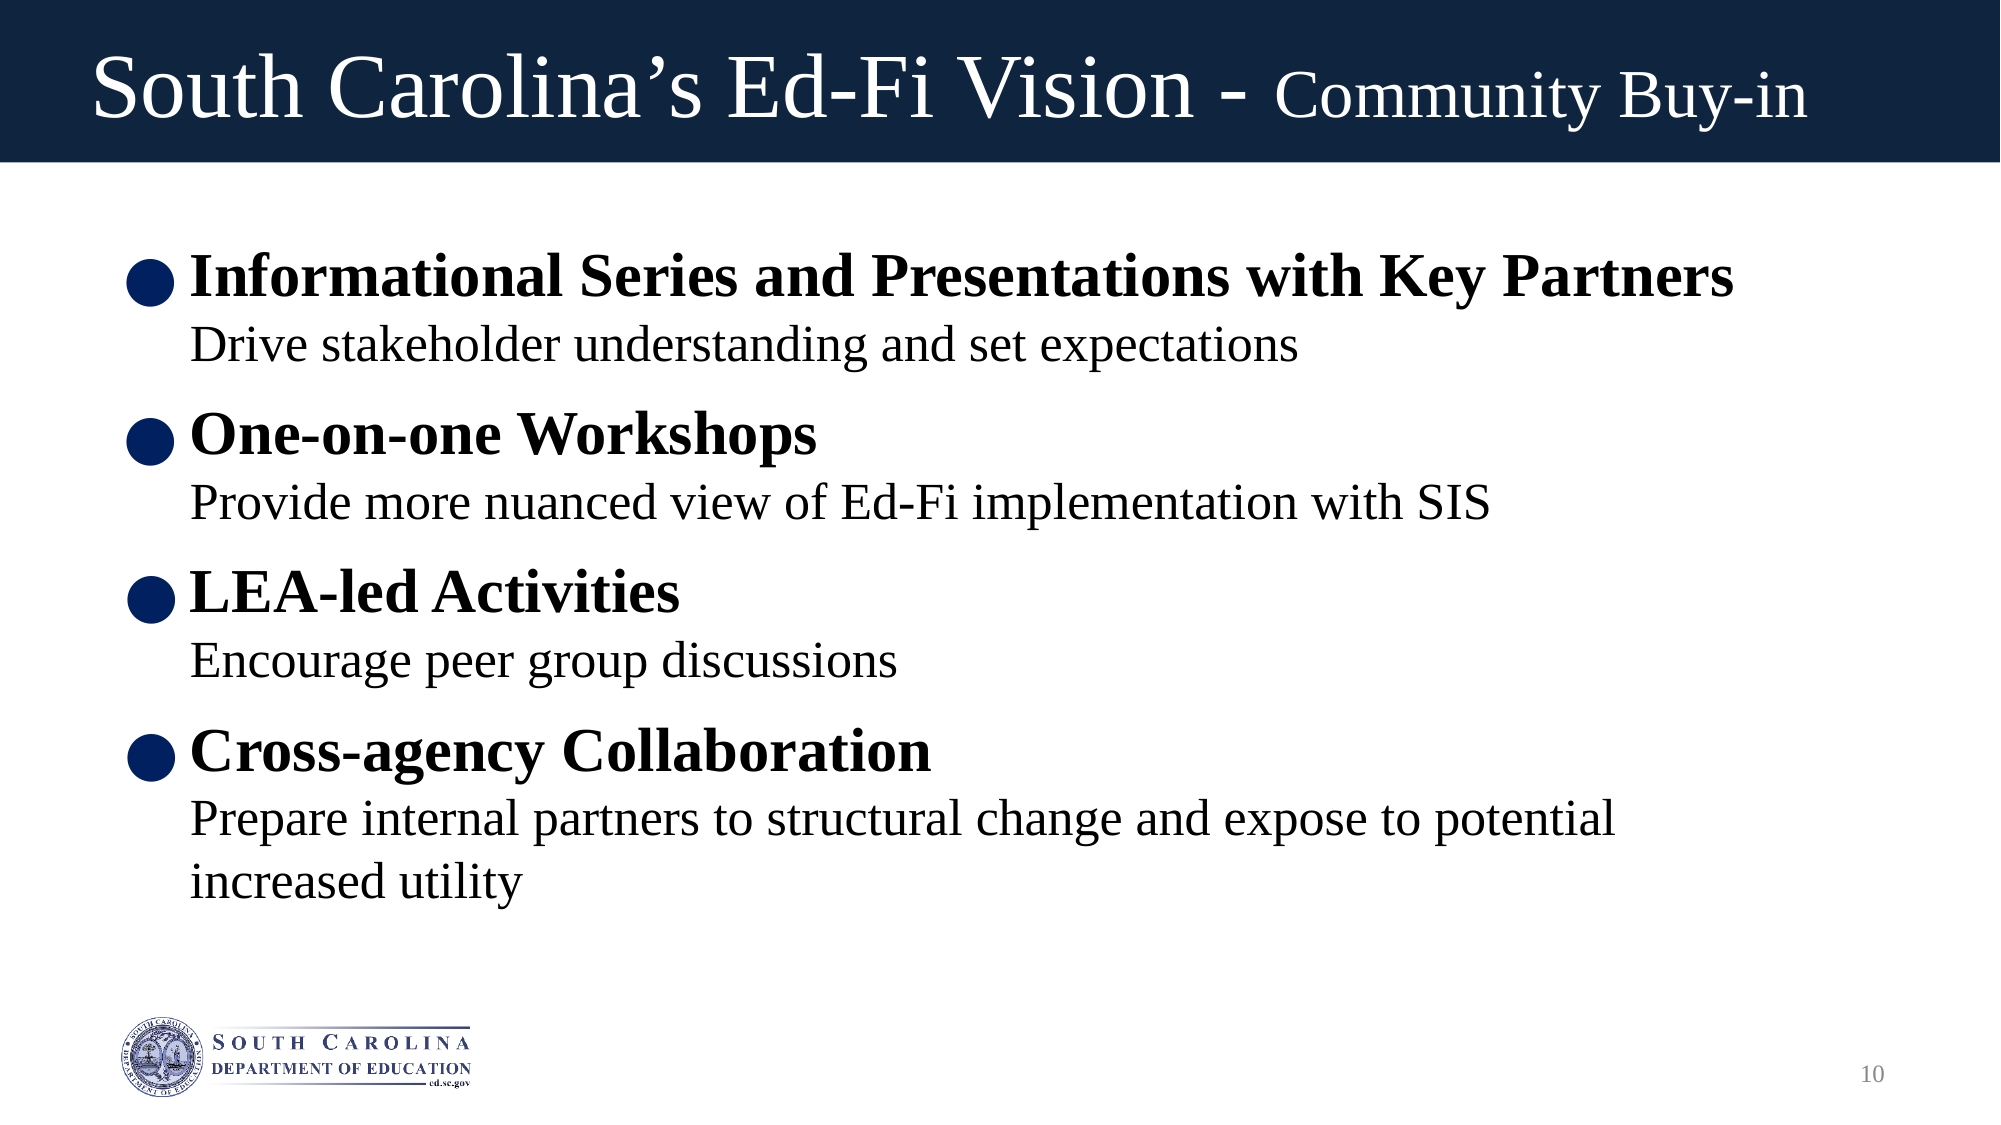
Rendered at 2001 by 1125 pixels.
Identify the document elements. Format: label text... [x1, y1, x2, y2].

list Informational Series and Presentations with Key Partners Drive stakeholder understanding and set expectations One-on-one Workshops Provide more nuanced view of Ed-Fi implementation with SIS LEA-led Activities Encourage peer group discussions Cross-agency Collaboration Prepare internal partners to structural change and expose to potential increased utility [99, 226, 1808, 897]
slide_number 10 [1433, 1042, 1900, 1103]
title South Carolina’s Ed-Fi Vision - Community Buy-in [0, 0, 2000, 163]
picture [99, 1004, 493, 1110]
